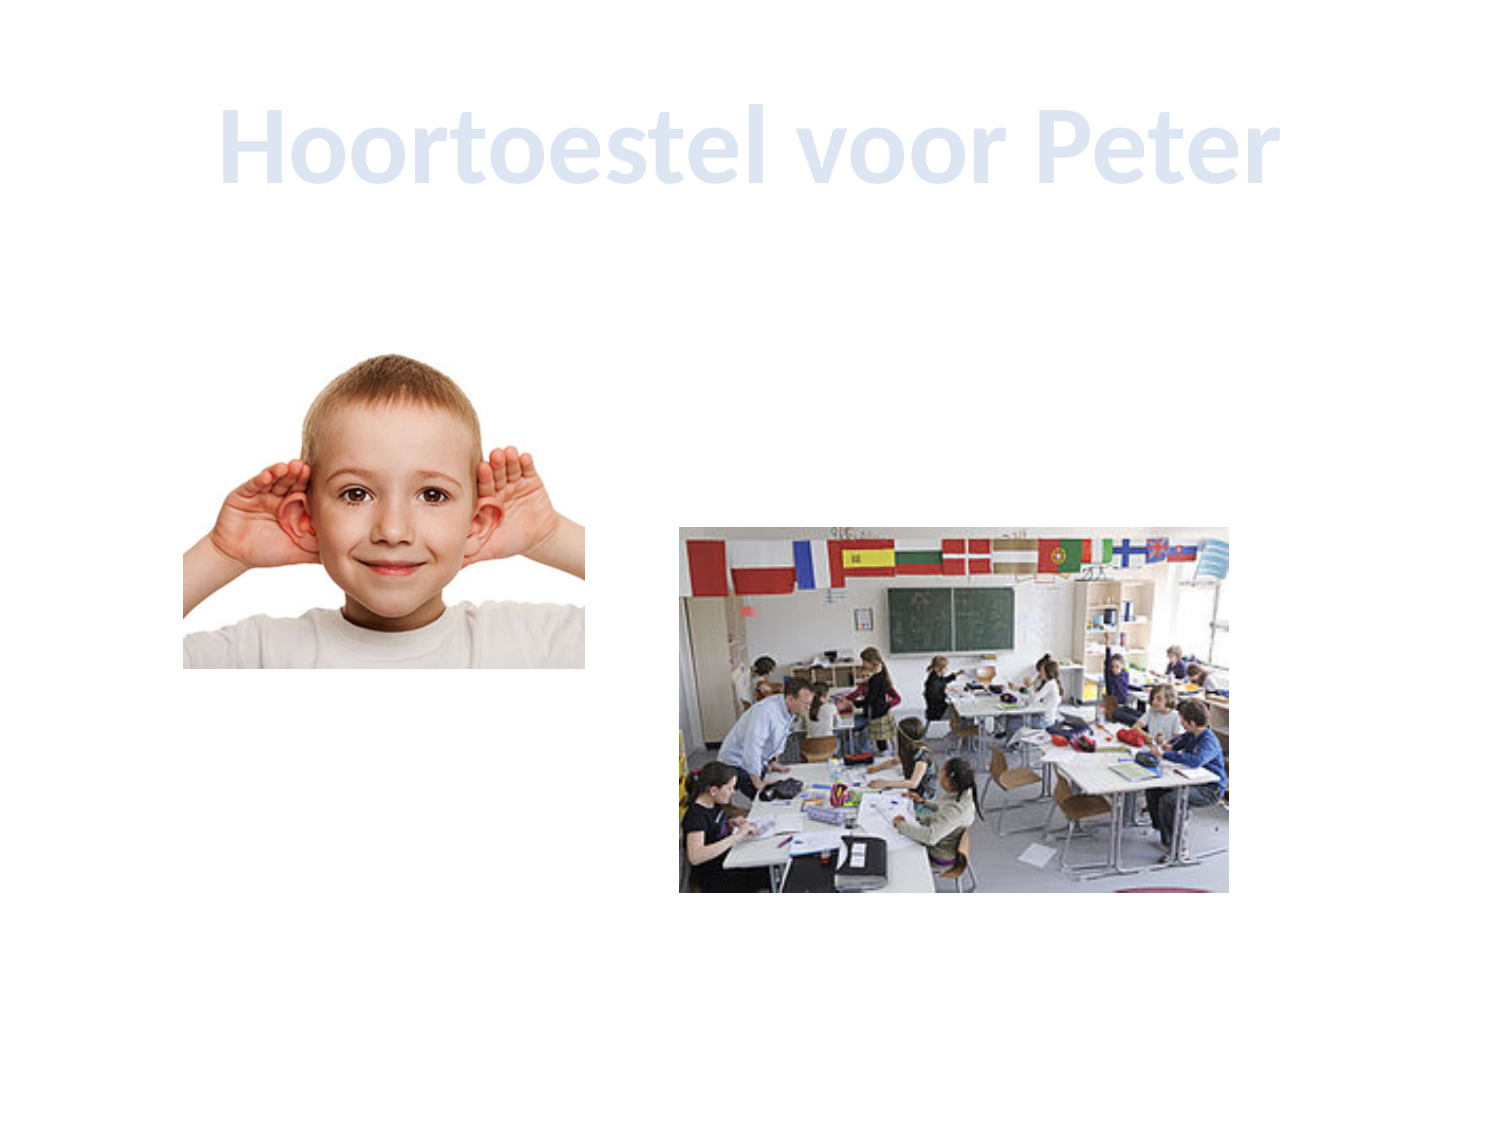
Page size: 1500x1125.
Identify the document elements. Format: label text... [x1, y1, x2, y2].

title Hoortoestel voor Peter [75, 45, 1425, 233]
picture [678, 526, 1229, 893]
picture [182, 266, 585, 670]
